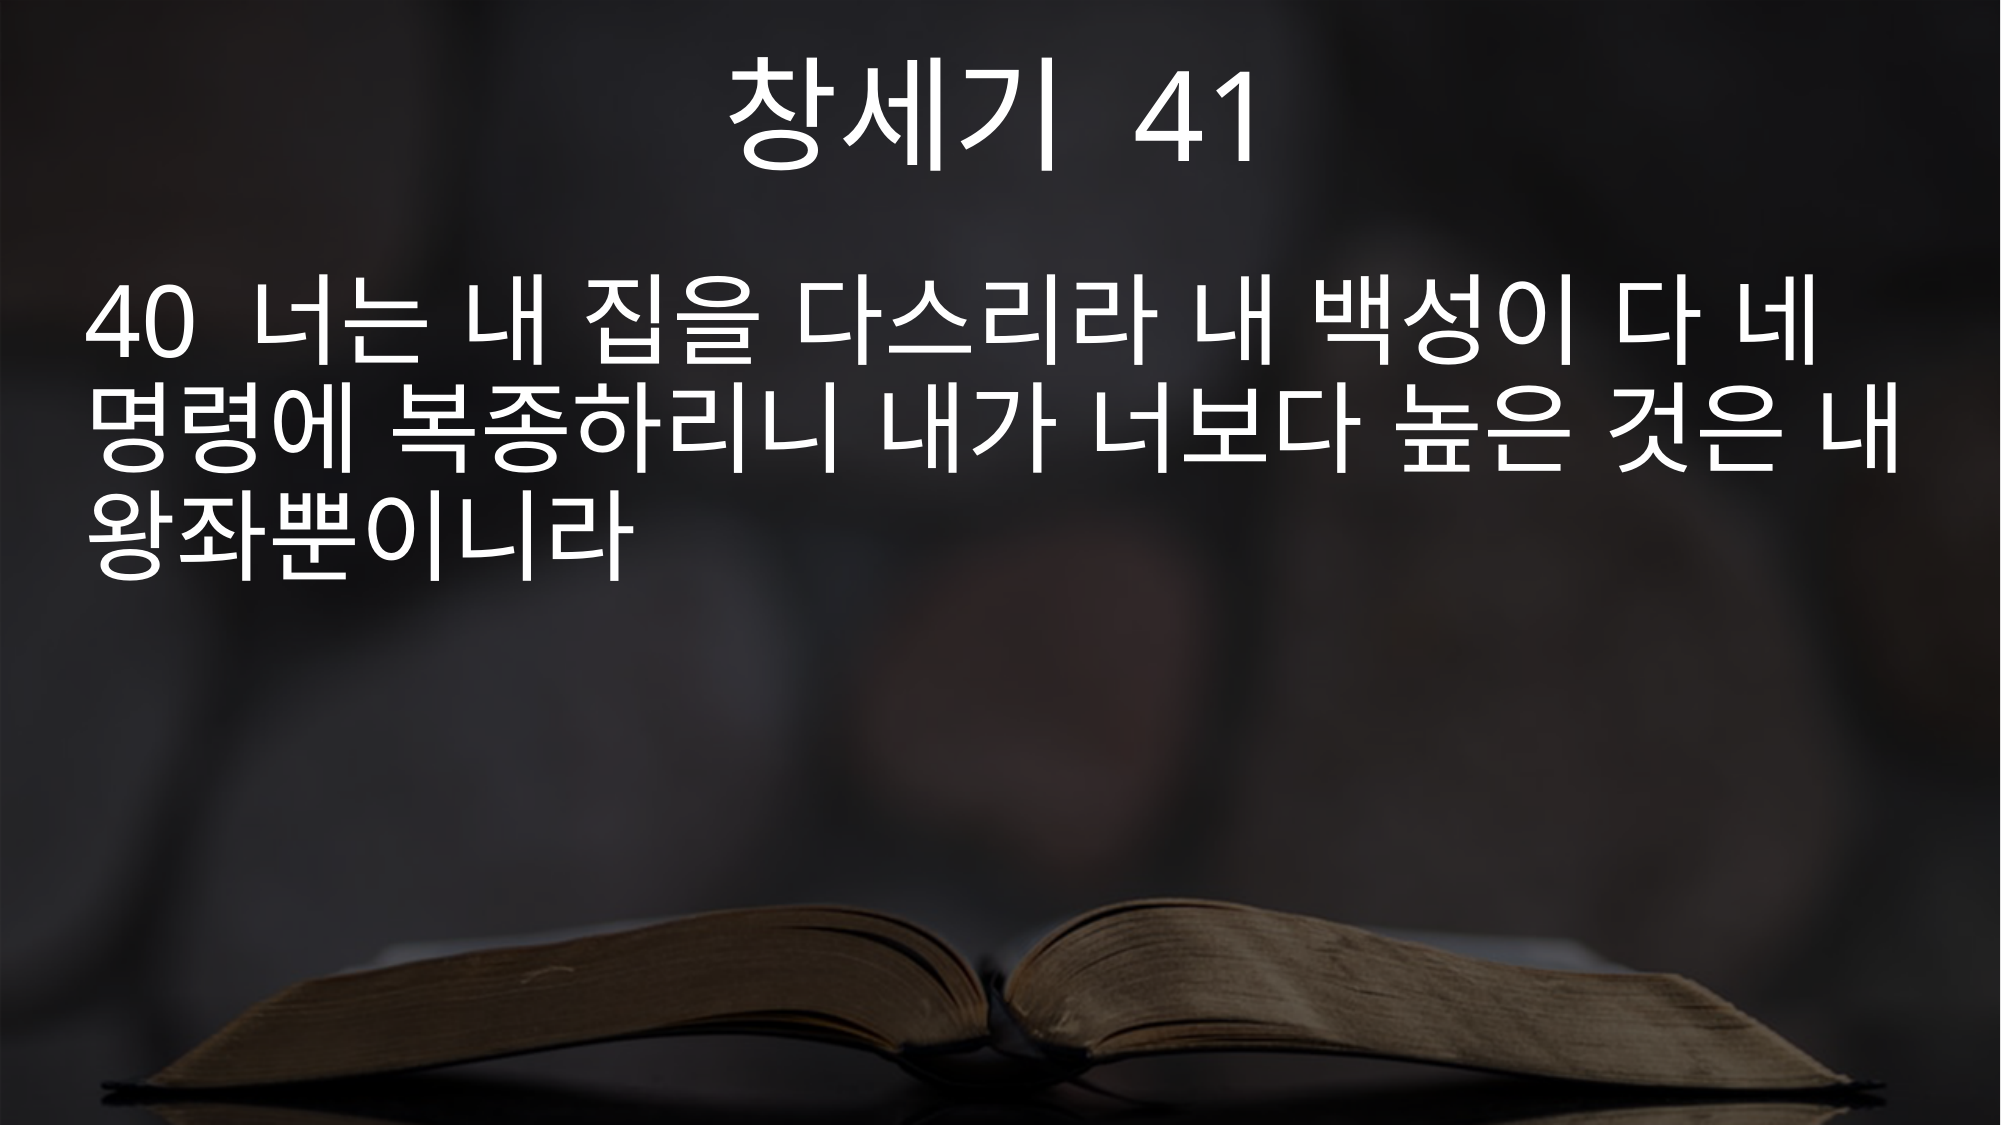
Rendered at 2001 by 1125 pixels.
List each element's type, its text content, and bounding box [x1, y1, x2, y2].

list 40 너는 내 집을 다스리라 내 백성이 다 네 명령에 복종하리니 내가 너보다 높은 것은 내 왕좌뿐이니라 [69, 263, 1953, 423]
footer 창세기 41 [0, 32, 2000, 192]
picture [0, 0, 2001, 1125]
